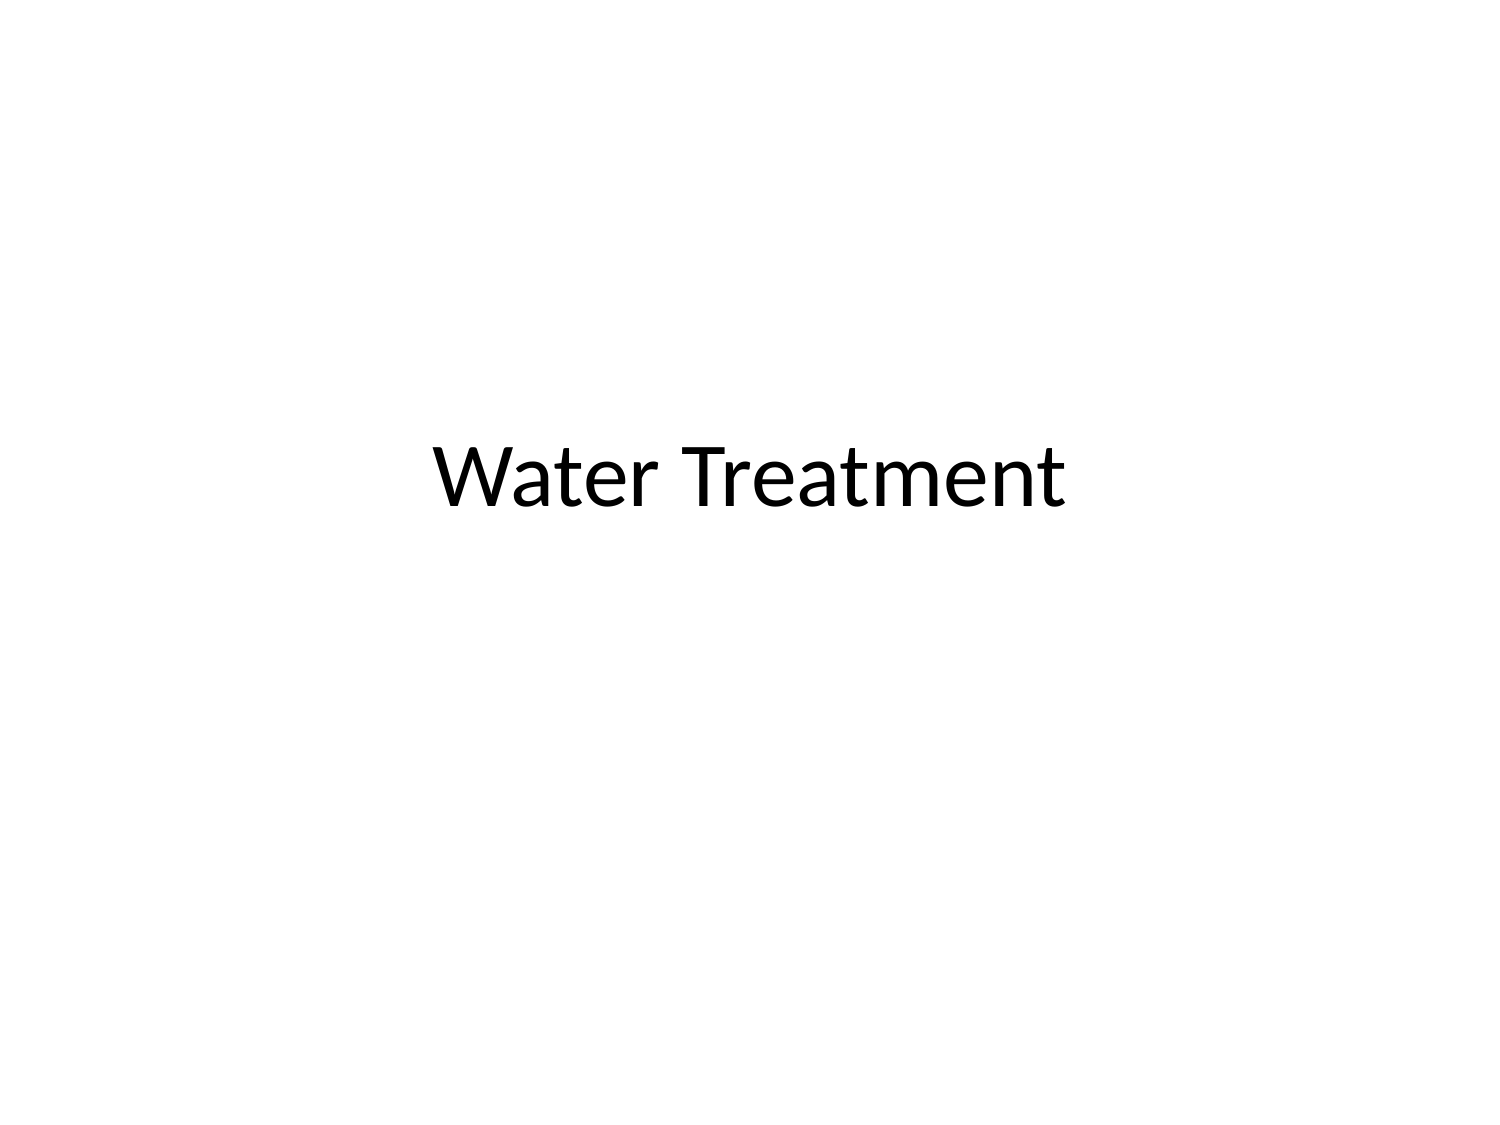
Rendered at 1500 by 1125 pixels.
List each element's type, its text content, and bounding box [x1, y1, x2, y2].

title Water Treatment [112, 349, 1388, 591]
